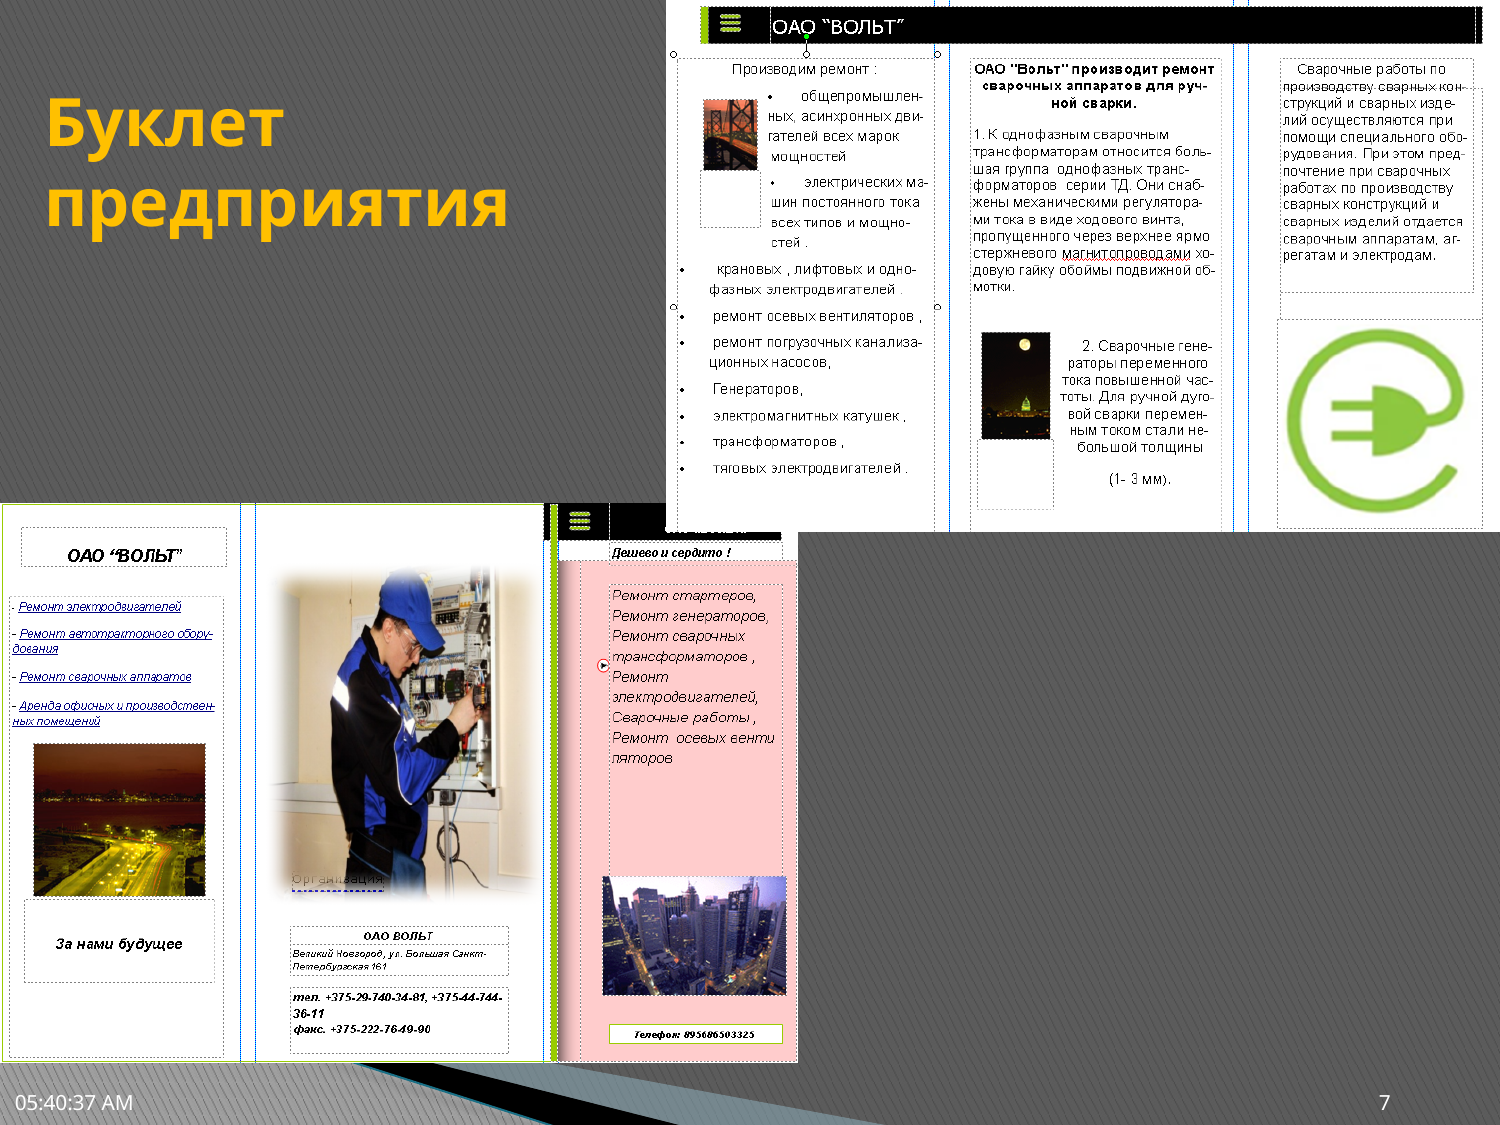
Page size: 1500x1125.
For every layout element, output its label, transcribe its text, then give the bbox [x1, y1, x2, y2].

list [666, 0, 1500, 532]
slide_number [0, 1073, 315, 1125]
picture [265, 562, 548, 906]
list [0, 503, 798, 1063]
title Буклет предприятия [29, 66, 660, 254]
footer 7 [1269, 1065, 1500, 1125]
